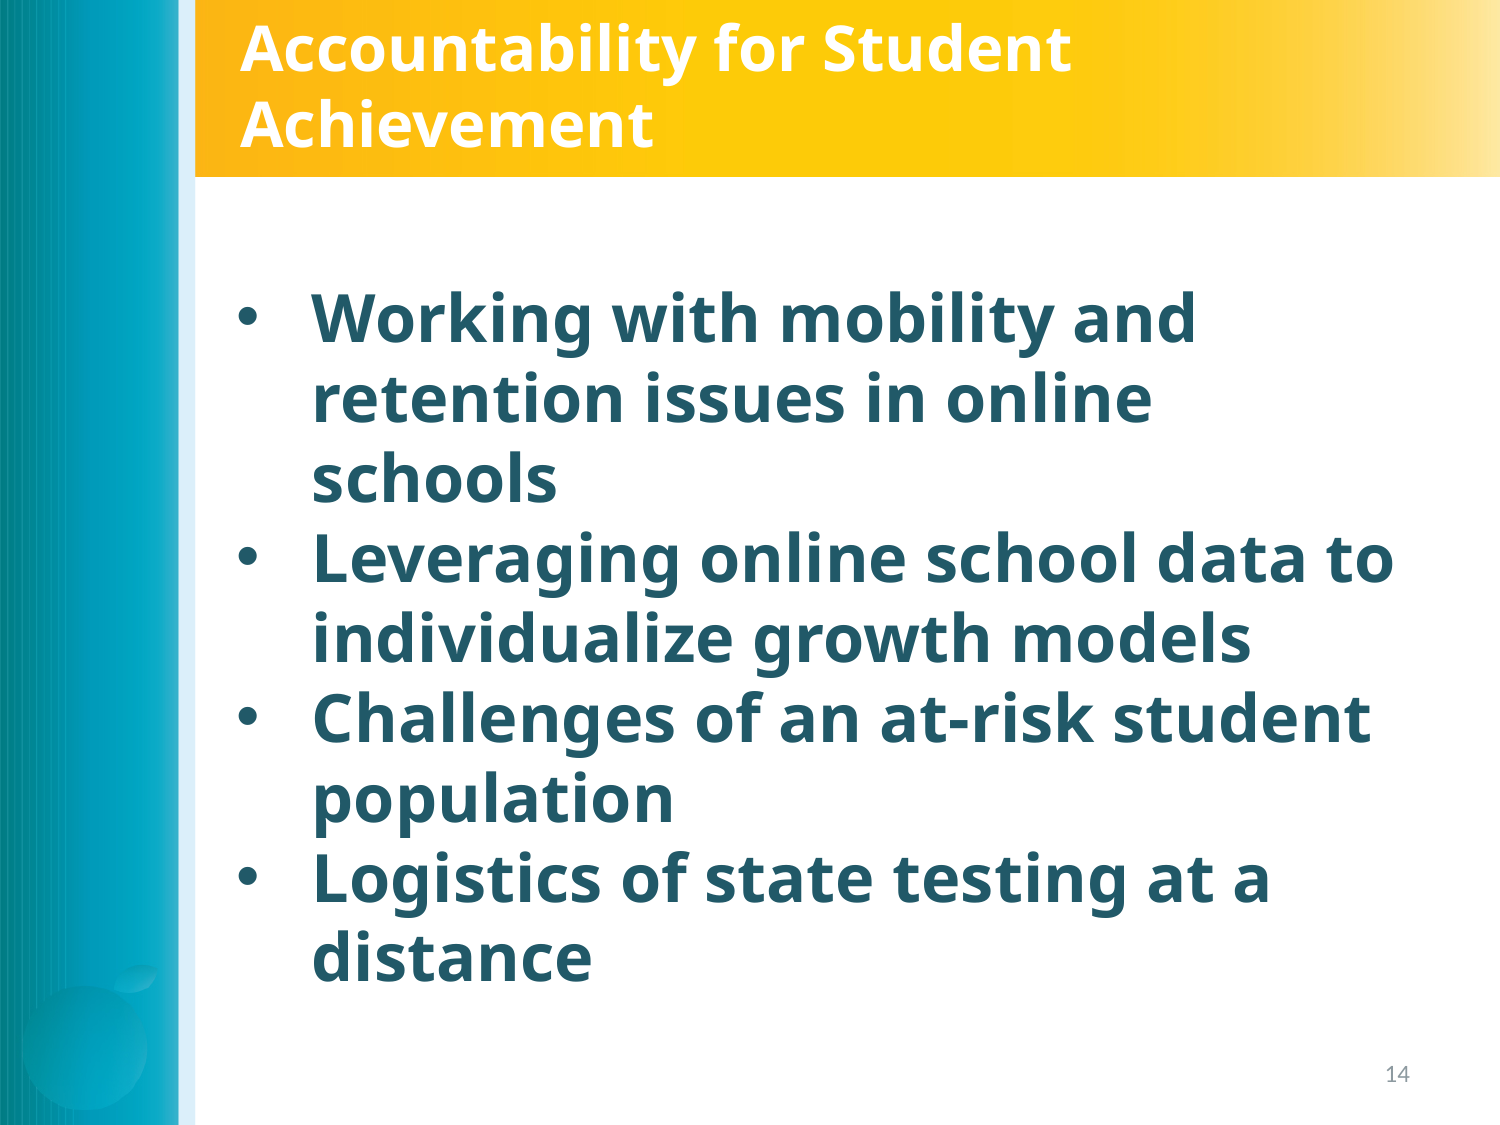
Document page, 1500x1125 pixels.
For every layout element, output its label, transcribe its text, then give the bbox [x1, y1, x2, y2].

title Accountability for Student Achievement [225, 0, 1500, 169]
list Working with mobility and retention issues in online schools Leveraging online school data to individualize growth models Challenges of an at-risk student population Logistics of state testing at a distance [221, 267, 1424, 1011]
picture [0, 0, 1500, 1125]
slide_number 14 [1074, 1042, 1425, 1103]
